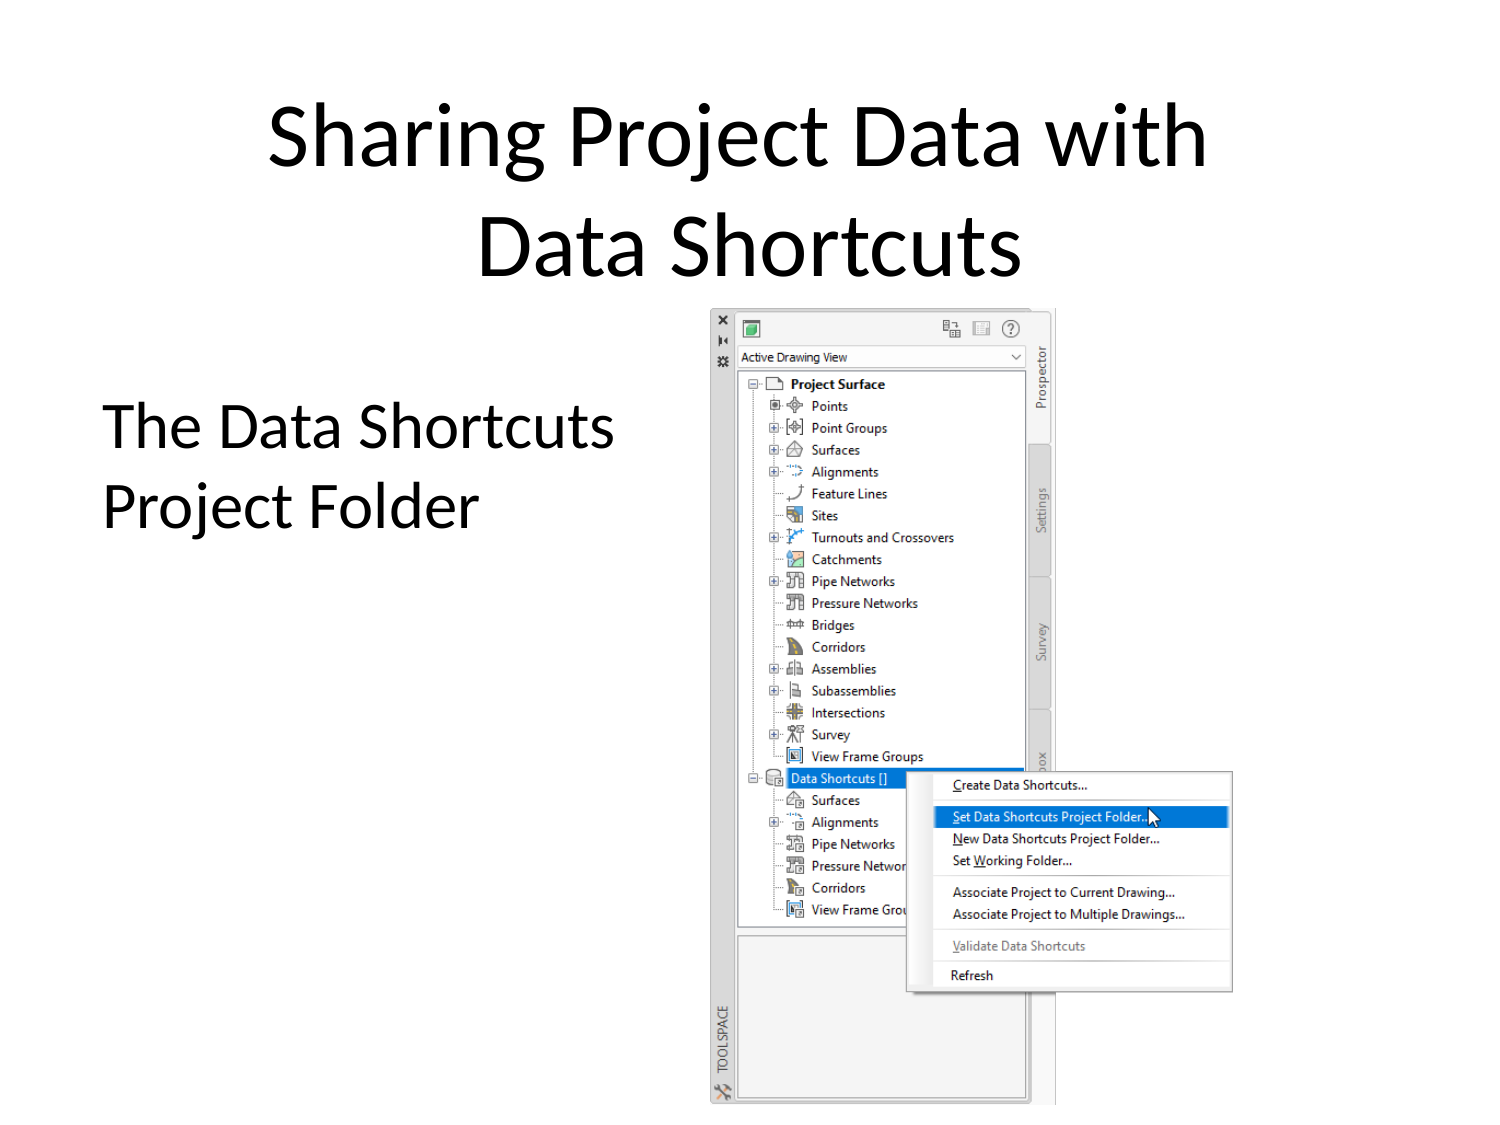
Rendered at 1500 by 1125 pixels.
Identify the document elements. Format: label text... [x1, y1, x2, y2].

picture [709, 307, 1234, 1105]
text_box The Data Shortcuts Project Folder [87, 374, 704, 550]
title Sharing Project Data with Data Shortcuts [75, 45, 1425, 325]
